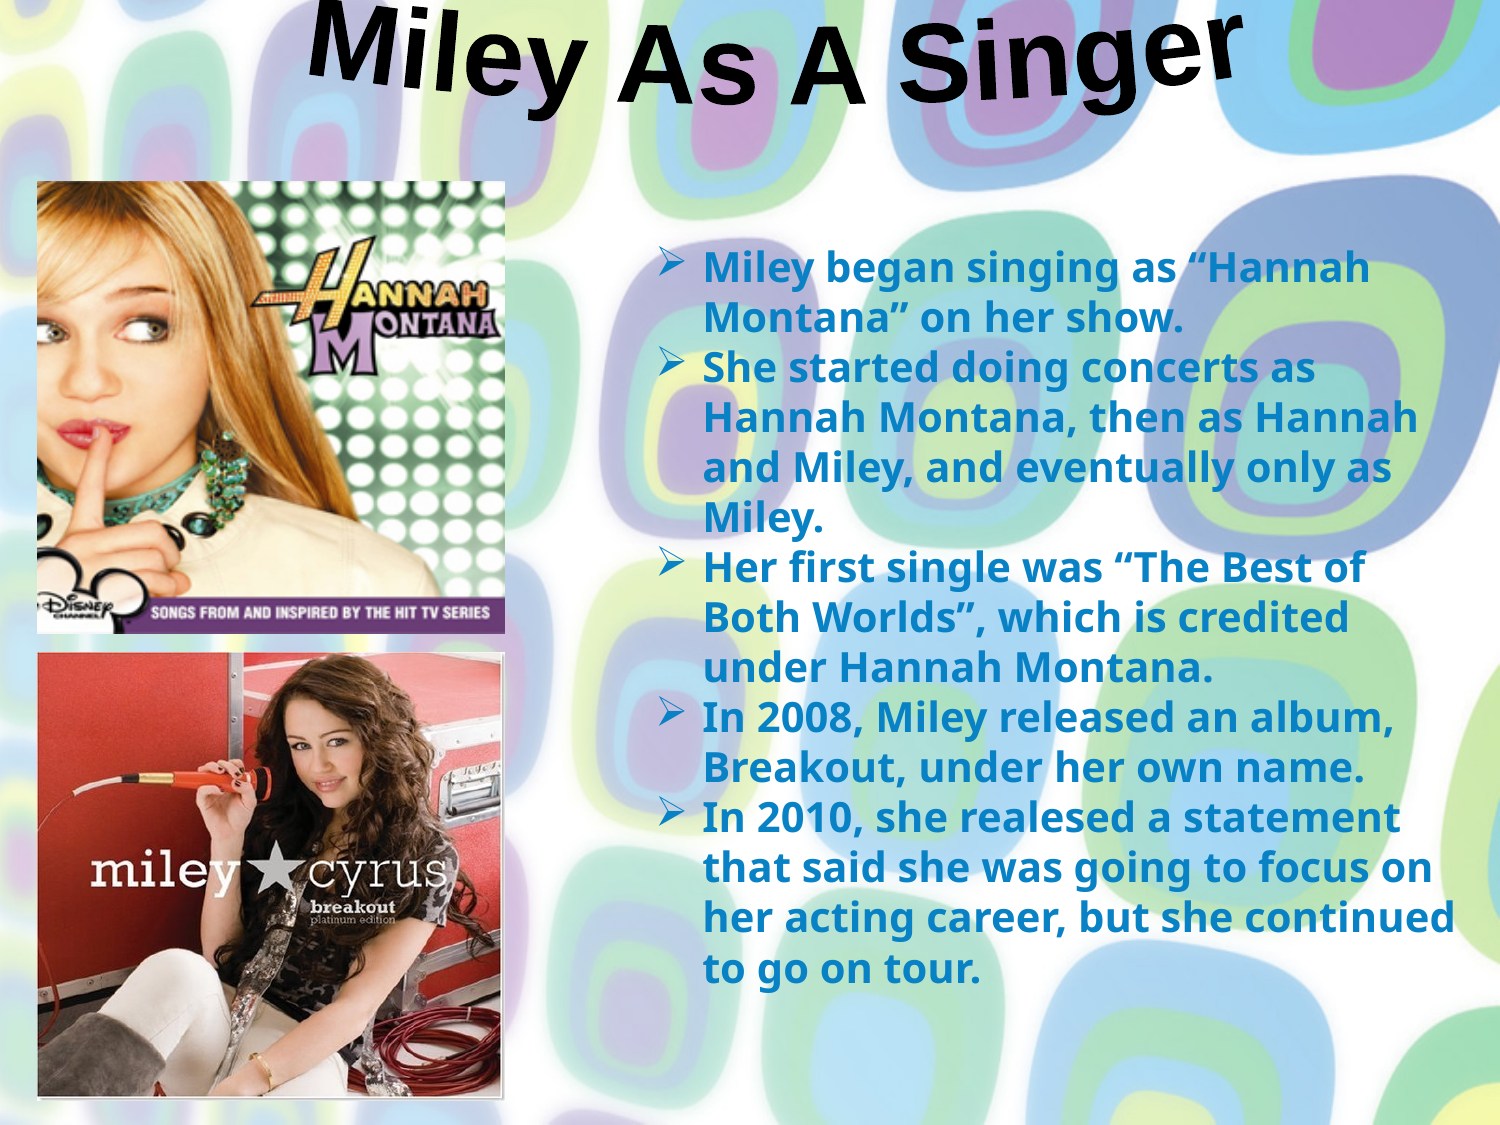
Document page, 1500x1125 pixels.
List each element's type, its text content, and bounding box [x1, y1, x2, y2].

picture [0, 0, 1500, 1125]
text_box Miley began singing as “Hannah Montana” on her show. She started doing concerts as Hannah Montana, then as Hannah and Miley, and eventually only as Miley. Her first single was “The Best of Both Worlds”, which is credited under Hannah Montana. In 2008, Miley released an album, Breakout, under her own name. In 2010, she realesed a statement that said she was going to focus on her acting career, but she continued to go on tour. [640, 233, 1475, 999]
